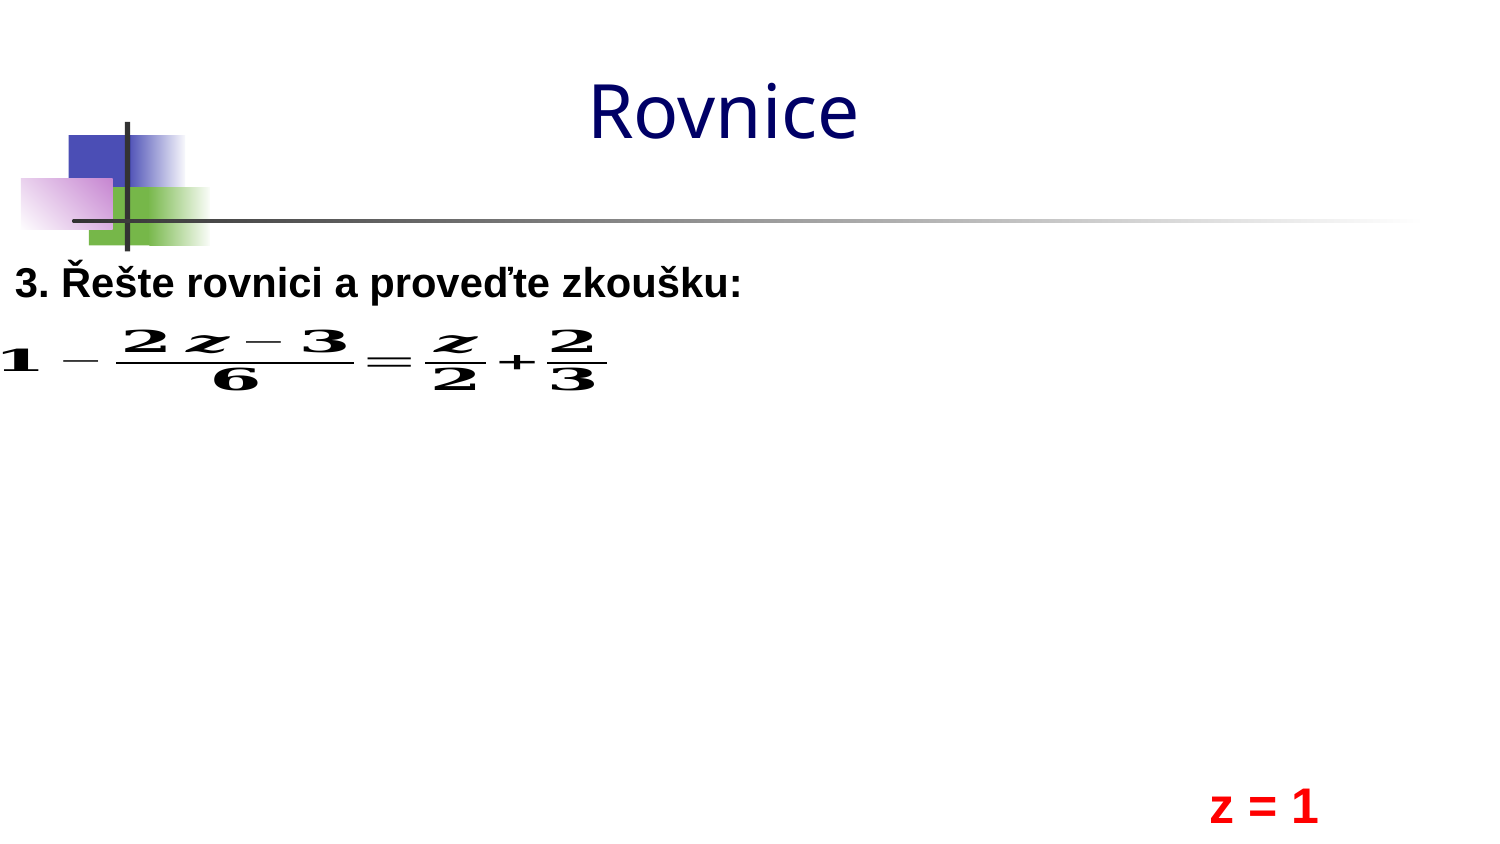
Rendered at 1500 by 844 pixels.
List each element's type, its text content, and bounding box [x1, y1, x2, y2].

text_box 3. Řešte rovnici a proveďte zkoušku: [0, 244, 786, 317]
title Rovnice [129, 43, 1318, 175]
text_box z = 1 [1181, 767, 1388, 840]
